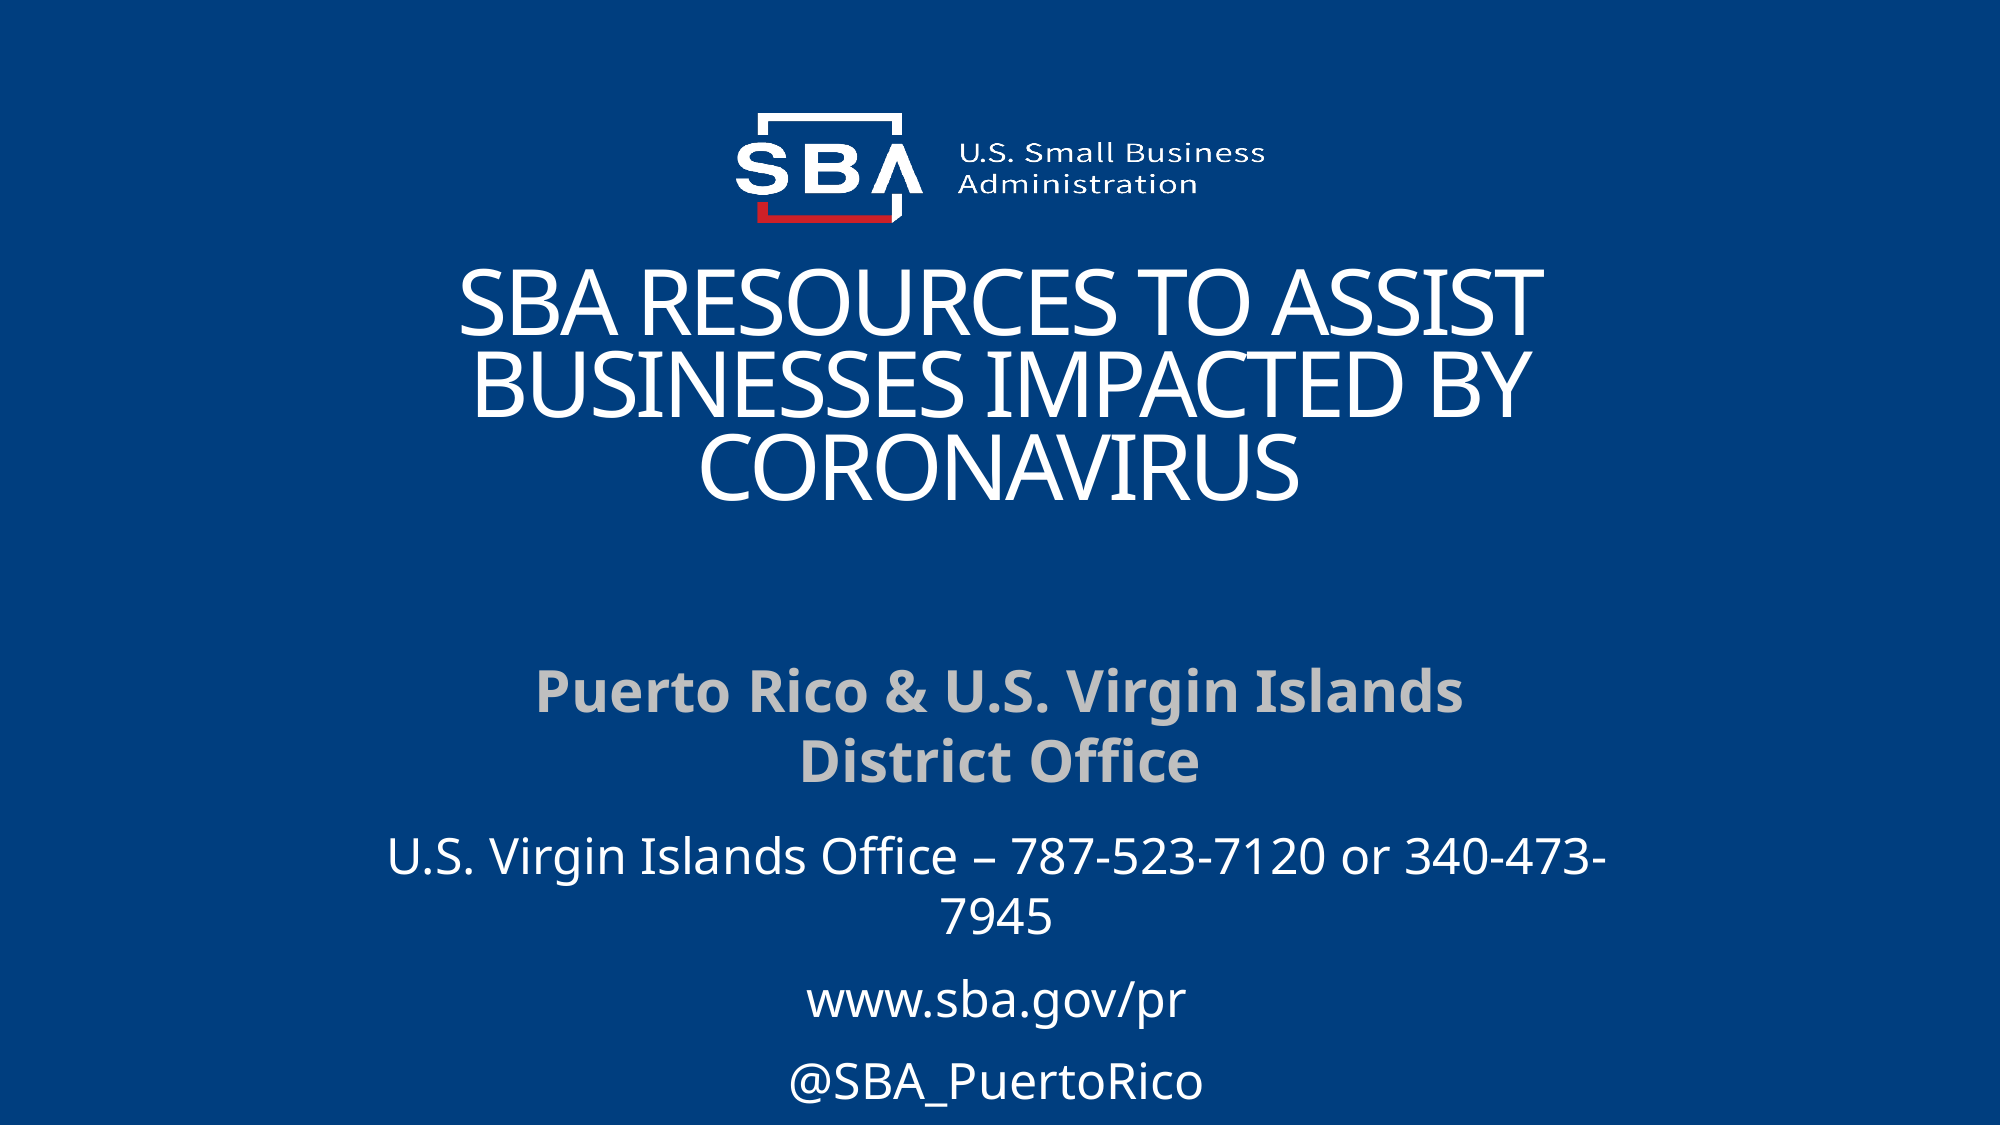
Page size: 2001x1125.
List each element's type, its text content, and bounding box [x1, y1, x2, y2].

subtitle U.S. Virgin Islands Office – 787-523-7120 or 340-473-7945 www.sba.gov/pr @SBA_PuertoRico [329, 884, 1664, 1050]
picture [736, 113, 1264, 223]
title SBA Resources to assist businesses impacted by coronavirus [249, 223, 1750, 525]
list Puerto Rico & U.S. Virgin Islands District Office [437, 600, 1563, 847]
